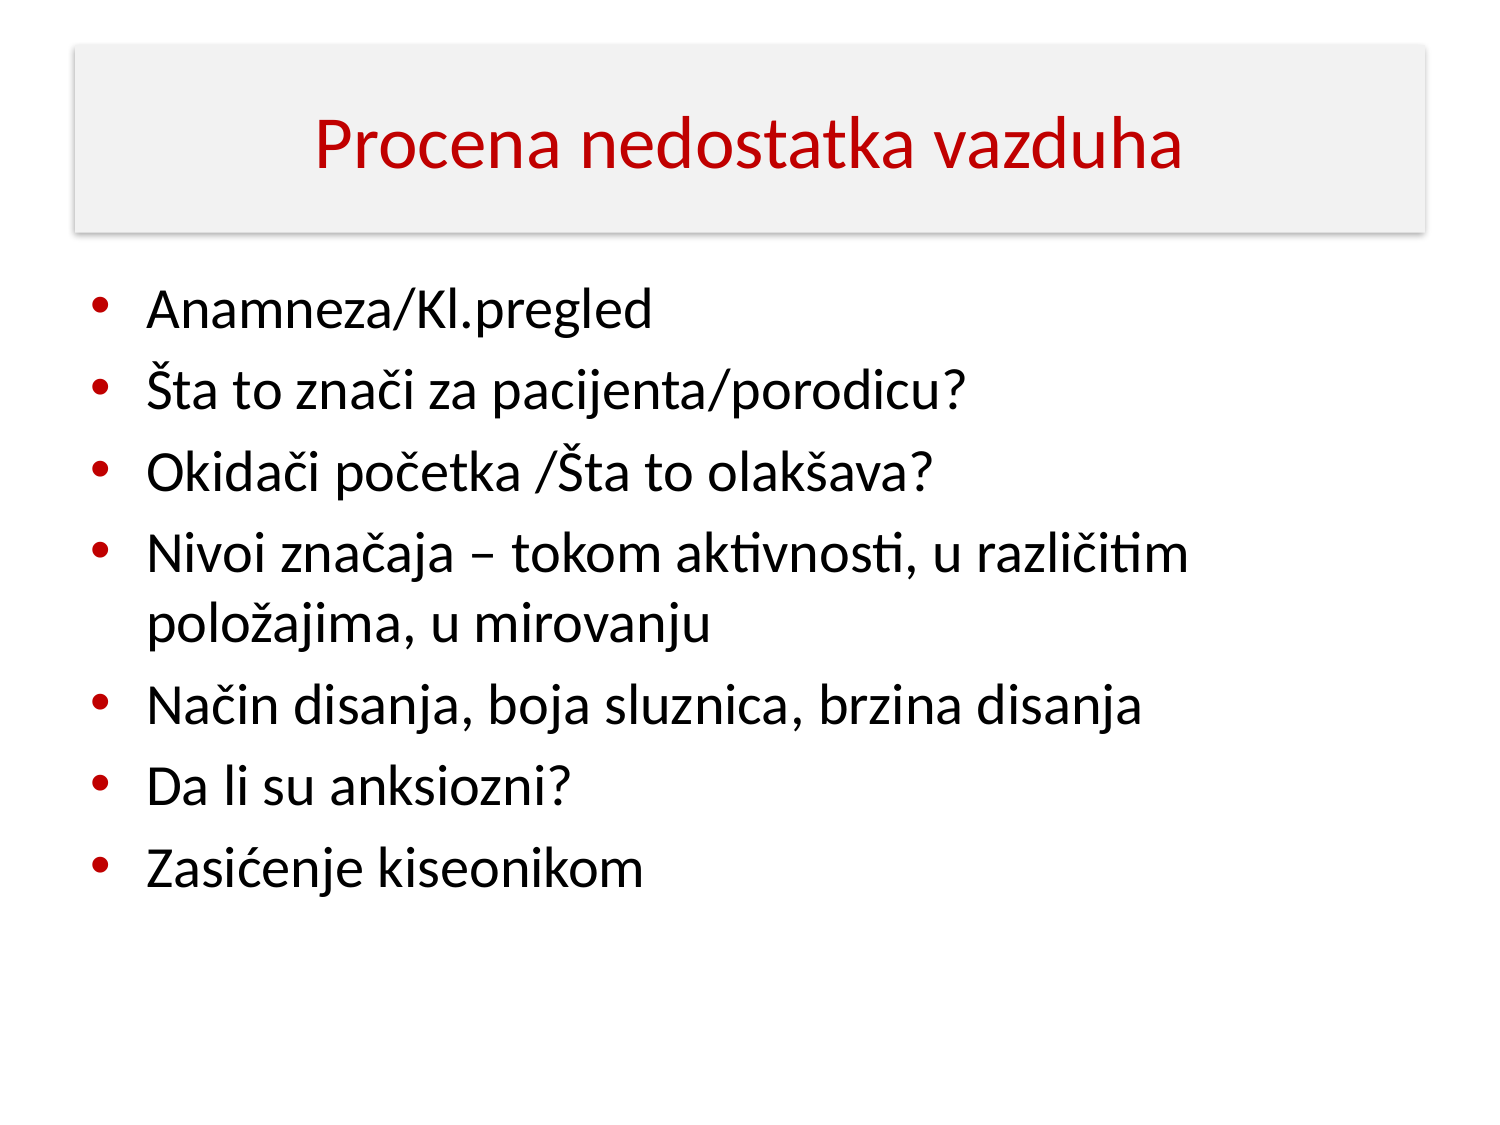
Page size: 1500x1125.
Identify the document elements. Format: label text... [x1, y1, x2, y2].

title Procena nedostatka vazduha [75, 45, 1425, 233]
list Anamneza/Kl.pregled Šta to znači za pacijenta/porodicu? Okidači početka /Šta to olakšava? Nivoi značaja – tokom aktivnosti, u različitim položajima, u mirovanju Način disanja, boja sluznica, brzina disanja Da li su anksiozni? Zasićenje kiseonikom [75, 262, 1425, 1005]
